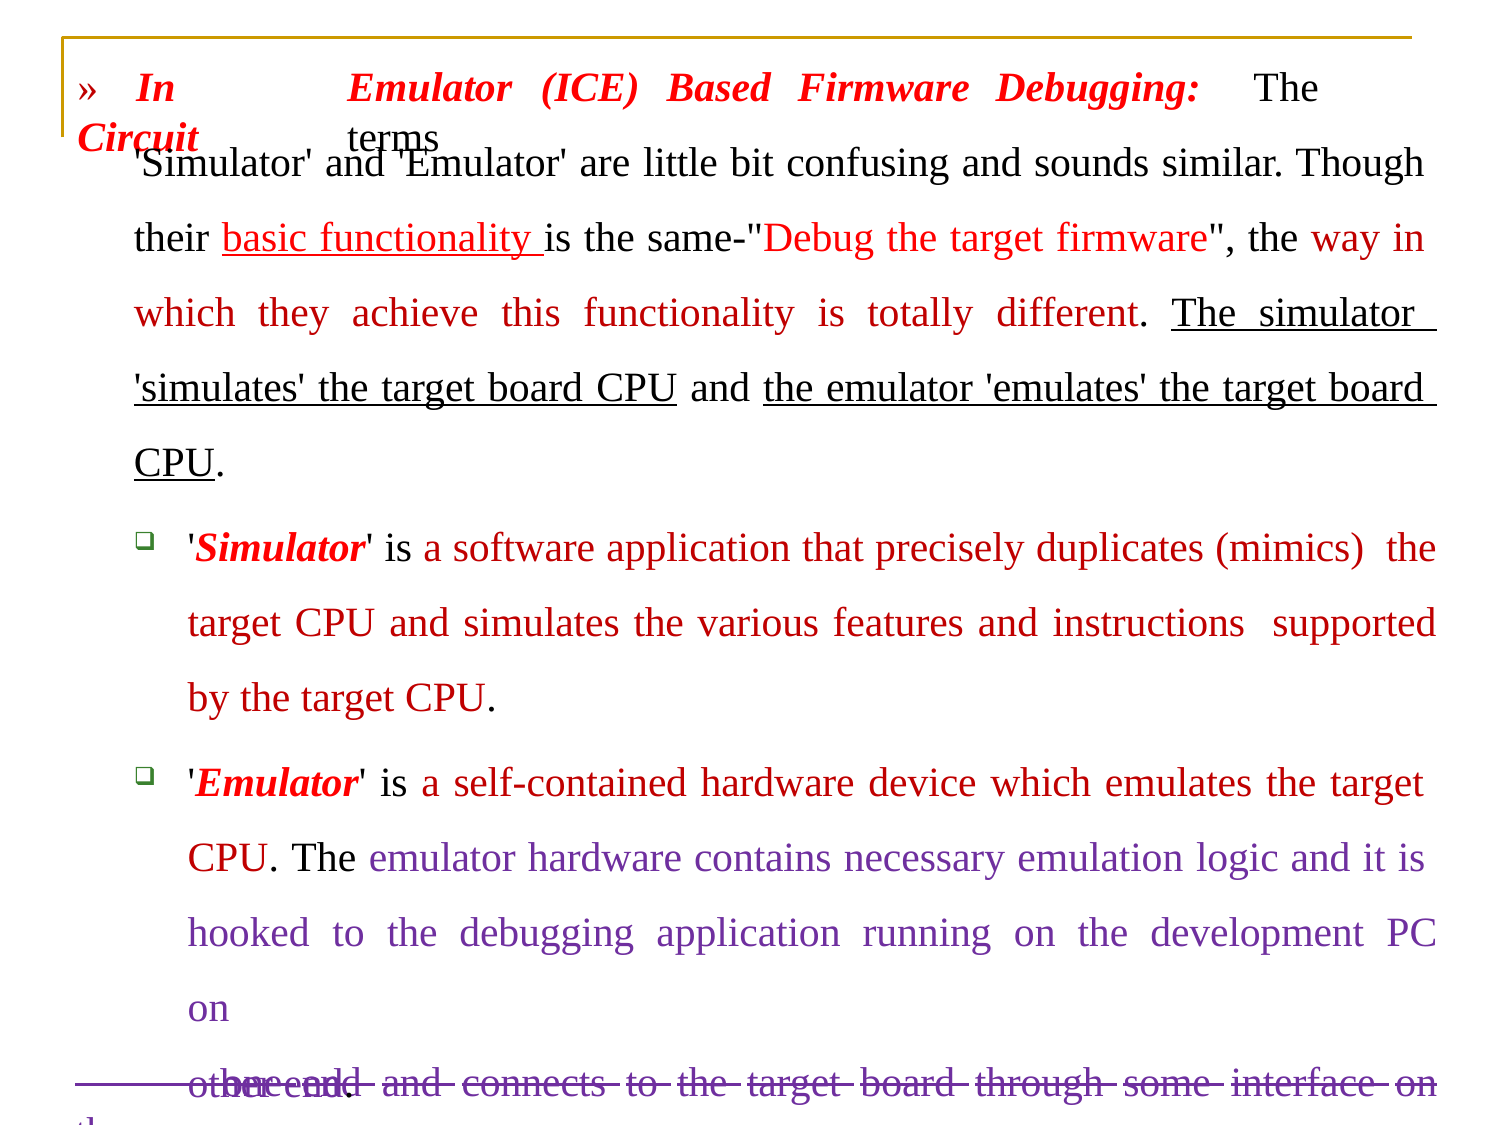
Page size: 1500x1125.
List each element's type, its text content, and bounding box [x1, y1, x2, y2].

title » In Circuit [75, 57, 323, 107]
text_box Emulator (ICE) Based Firmware Debugging: The terms [344, 57, 1438, 107]
text_box 'Simulator' and 'Emulator' are little bit confusing and sounds similar. Though their basic functionality is the same-"Debug the target firmware", the way in which they achieve this functionality is totally different. The simulator 'simulates' the target board CPU and the emulator 'emulates' the target board CPU. 'Simulator' is a software application that precisely duplicates (mimics) the target CPU and simulates the various features and instructions supported by the target CPU. 'Emulator' is a self-contained hardware device which emulates the target CPU. The emulator hardware contains necessary emulation logic and it is hooked to the debugging application running on the development PC on one end and connects to the target board through some interface on the [72, 107, 1439, 1125]
text_box other end. [185, 1053, 356, 1106]
